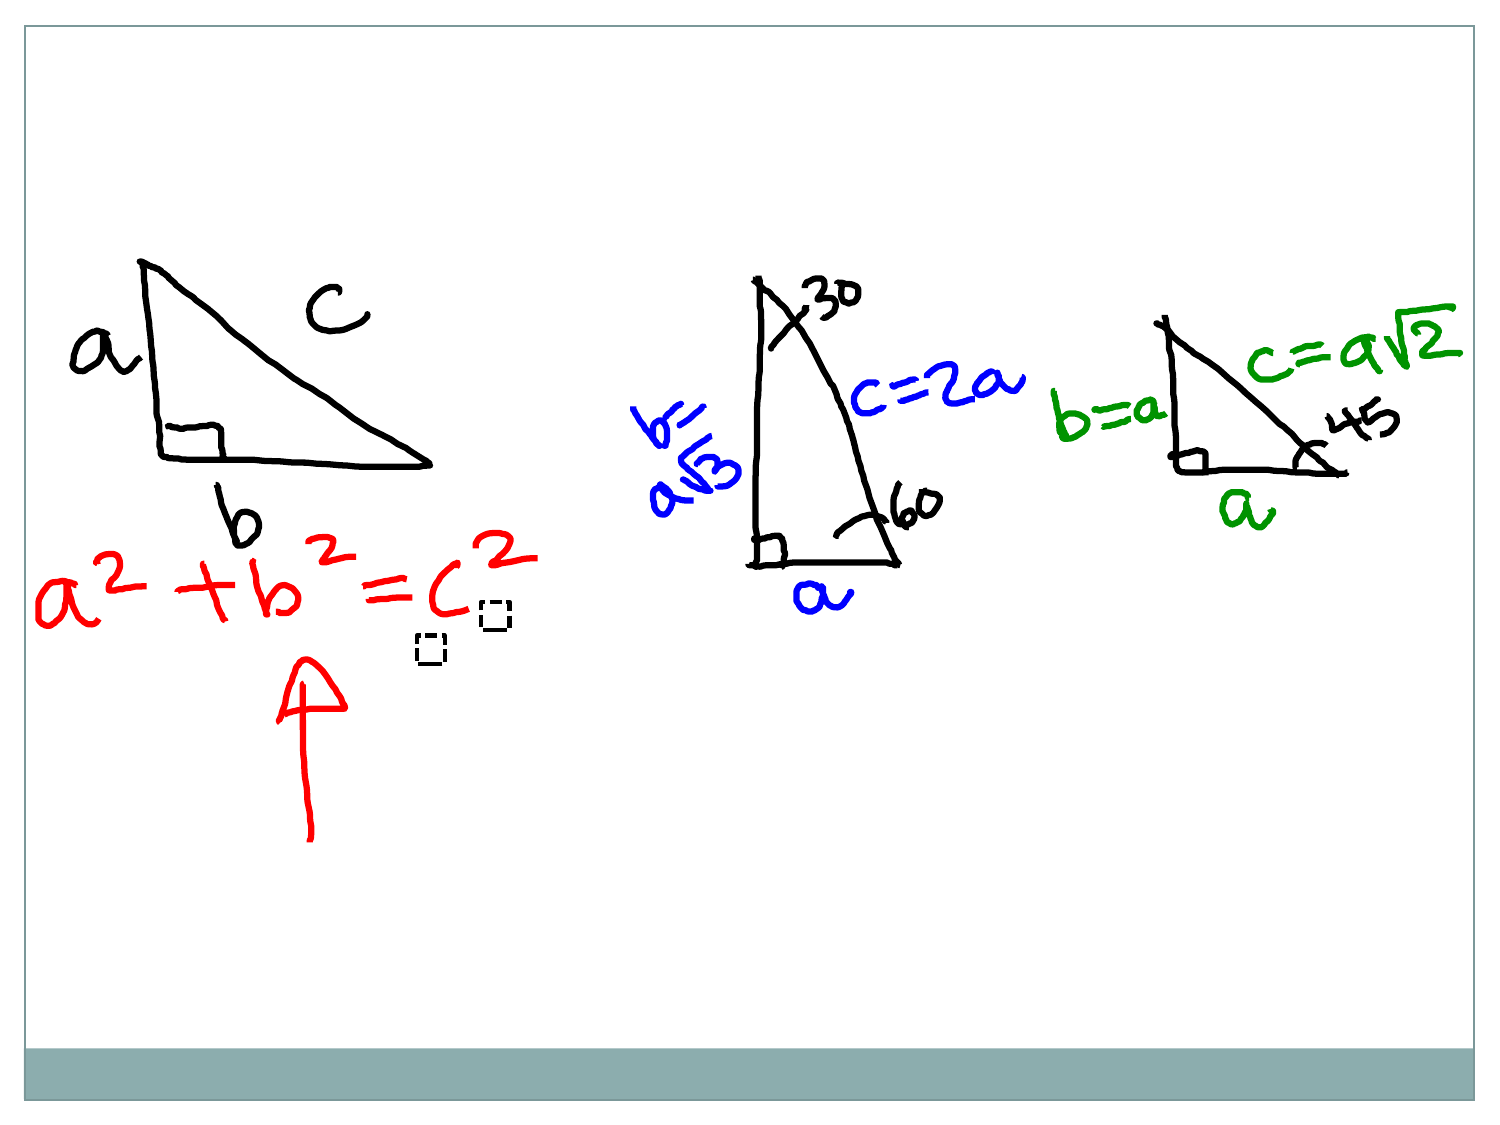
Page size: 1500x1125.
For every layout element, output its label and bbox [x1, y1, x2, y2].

text_box [785, 561, 898, 567]
text_box [307, 536, 357, 564]
text_box [782, 322, 877, 514]
text_box [1164, 314, 1313, 445]
text_box [879, 525, 901, 566]
text_box [753, 534, 786, 569]
text_box [754, 292, 762, 538]
text_box [1093, 404, 1131, 412]
text_box [974, 370, 1024, 396]
text_box [308, 286, 369, 332]
text_box [680, 435, 713, 492]
text_box [836, 281, 859, 305]
text_box [416, 635, 446, 665]
text_box [202, 563, 227, 622]
text_box [770, 305, 807, 350]
text_box [1313, 455, 1340, 477]
text_box [251, 560, 300, 616]
text_box [71, 329, 142, 373]
text_box [752, 279, 794, 334]
text_box [1360, 398, 1398, 436]
text_box [1344, 409, 1370, 441]
text_box [37, 580, 100, 627]
text_box [1316, 450, 1348, 475]
text_box [1342, 335, 1381, 372]
text_box [1169, 449, 1207, 476]
text_box [747, 563, 778, 568]
text_box [695, 456, 740, 488]
text_box [664, 403, 682, 419]
text_box [835, 513, 888, 537]
text_box [926, 363, 975, 405]
text_box [892, 481, 916, 529]
text_box [918, 490, 941, 517]
text_box [1166, 332, 1335, 475]
text_box [804, 277, 837, 319]
text_box [138, 260, 431, 468]
text_box [899, 391, 929, 402]
text_box [368, 596, 413, 602]
text_box [431, 561, 470, 616]
text_box [480, 601, 510, 631]
text_box [176, 585, 210, 592]
text_box [215, 484, 260, 547]
text_box [1249, 349, 1293, 381]
text_box [795, 582, 852, 613]
text_box [95, 553, 147, 592]
text_box [363, 577, 407, 588]
text_box [167, 423, 225, 458]
text_box [1135, 398, 1167, 422]
text_box [1326, 415, 1352, 431]
text_box [1386, 305, 1454, 368]
text_box [1221, 491, 1274, 529]
text_box [1292, 343, 1323, 353]
text_box [891, 378, 917, 388]
text_box [278, 658, 346, 724]
text_box [678, 405, 705, 427]
text_box [632, 406, 668, 447]
text_box [1297, 356, 1331, 365]
text_box [474, 532, 538, 566]
text_box [652, 483, 694, 516]
text_box [1294, 442, 1327, 470]
text_box [1155, 322, 1304, 447]
text_box [853, 381, 885, 415]
text_box [213, 584, 236, 588]
text_box [302, 711, 312, 843]
text_box [1052, 390, 1089, 440]
text_box [1102, 418, 1131, 428]
text_box [1413, 322, 1461, 357]
